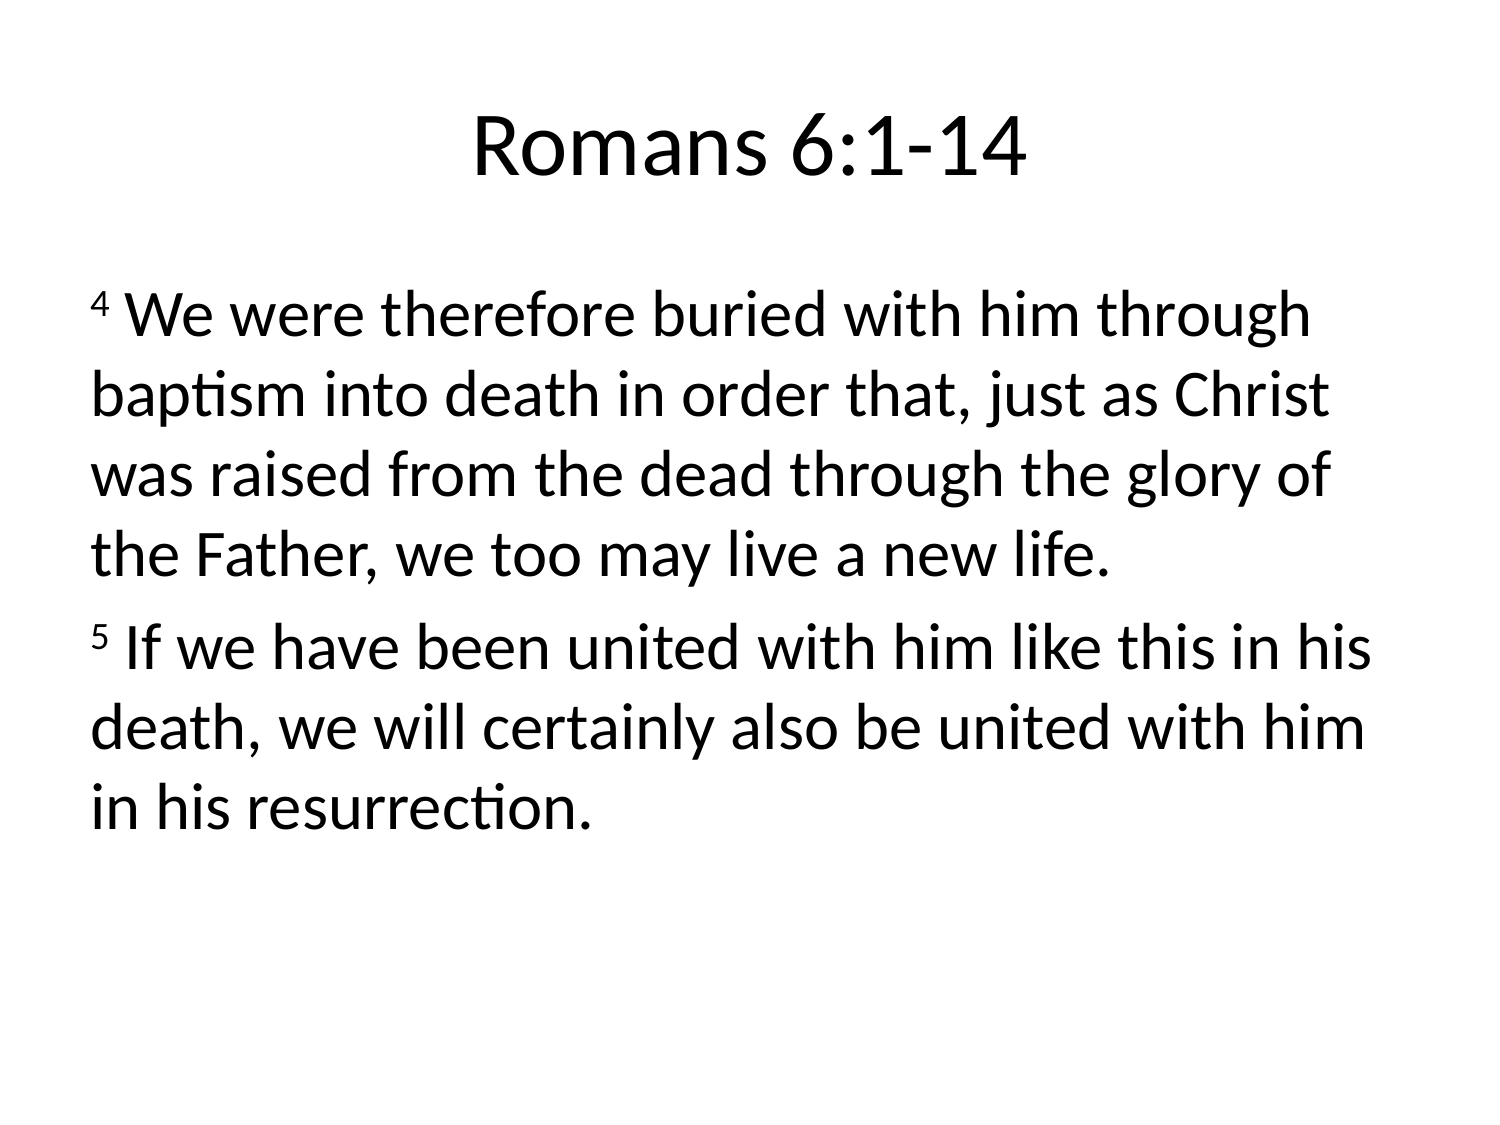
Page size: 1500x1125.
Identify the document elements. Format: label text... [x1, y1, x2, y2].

list 4 We were therefore buried with him through baptism into death in order that, just as Christ was raised from the dead through the glory of the Father, we too may live a new life. 5 If we have been united with him like this in his death, we will certainly also be united with him in his resurrection. [75, 262, 1425, 1005]
title Romans 6:1-14 [75, 45, 1425, 233]
